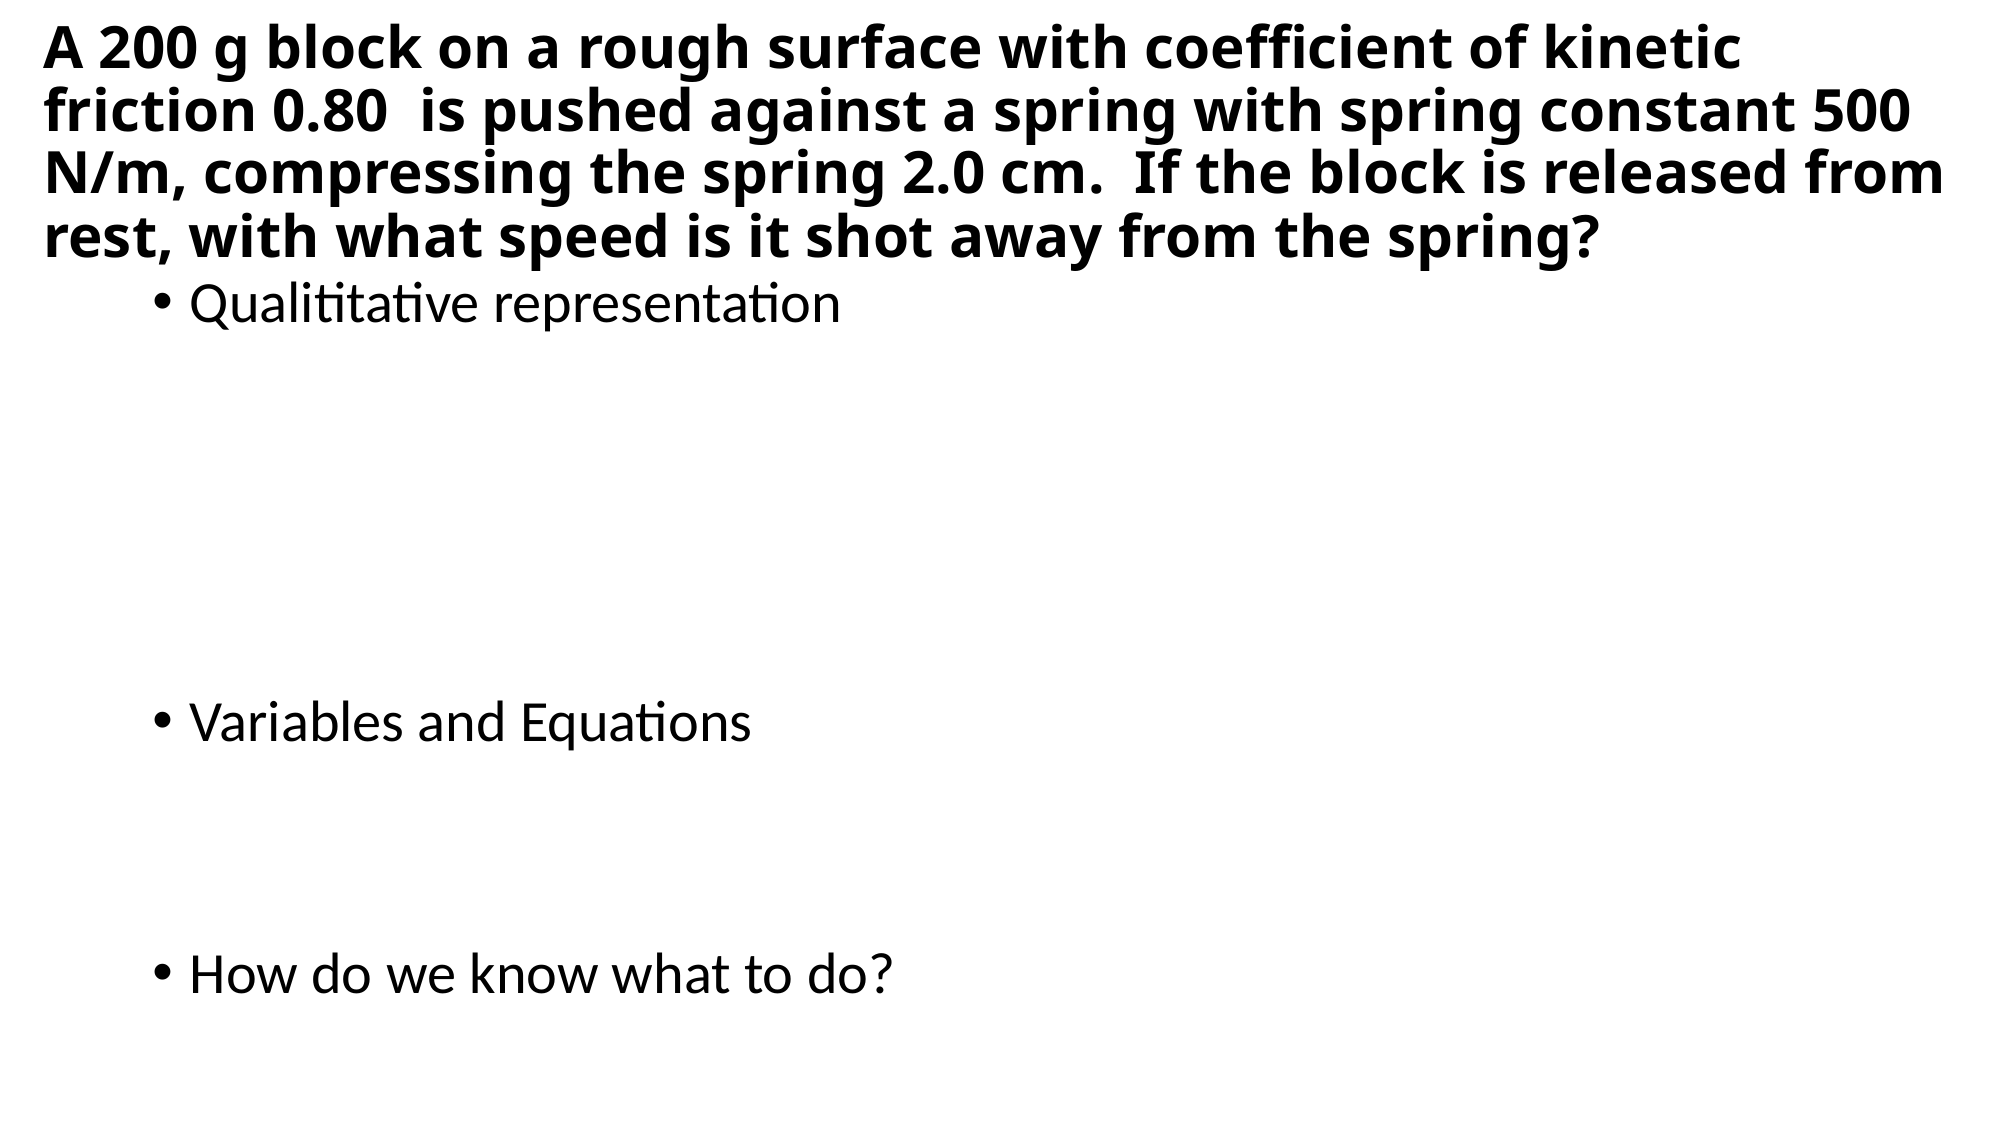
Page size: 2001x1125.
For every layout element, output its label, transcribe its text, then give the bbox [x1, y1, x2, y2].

title A 200 g block on a rough surface with coefficient of kinetic friction 0.80 is pushed against a spring with spring constant 500 N/m, compressing the spring 2.0 cm. If the block is released from rest, with what speed is it shot away from the spring? [28, 70, 1979, 288]
list Qualititative representation Variables and Equations How do we know what to do? [137, 265, 1863, 1073]
